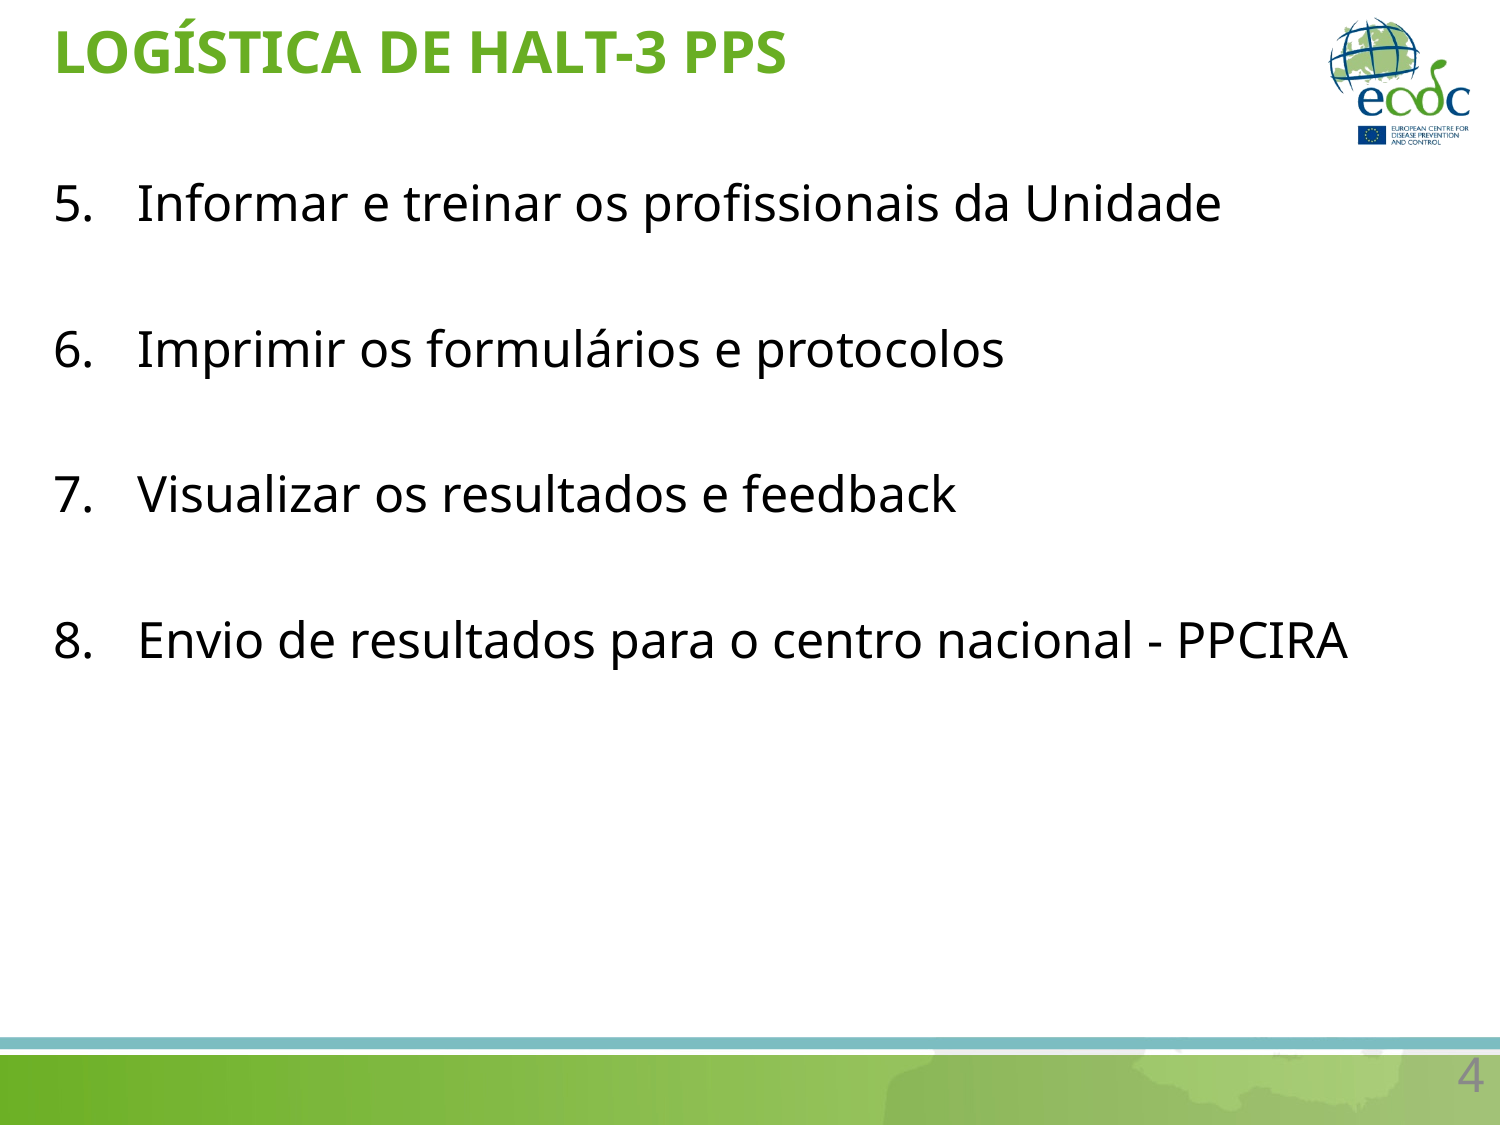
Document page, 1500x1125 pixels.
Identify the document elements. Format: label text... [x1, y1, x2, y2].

list Informar e treinar os profissionais da Unidade Imprimir os formulários e protocolos Visualizar os resultados e feedback Envio de resultados para o centro nacional - PPCIRA [53, 177, 1452, 1024]
picture [0, 1037, 1500, 1125]
slide_number 4 [1149, 1042, 1500, 1103]
title LOGÍSTICA DE HALT-3 PPS [53, 23, 1404, 159]
picture [1328, 17, 1473, 148]
